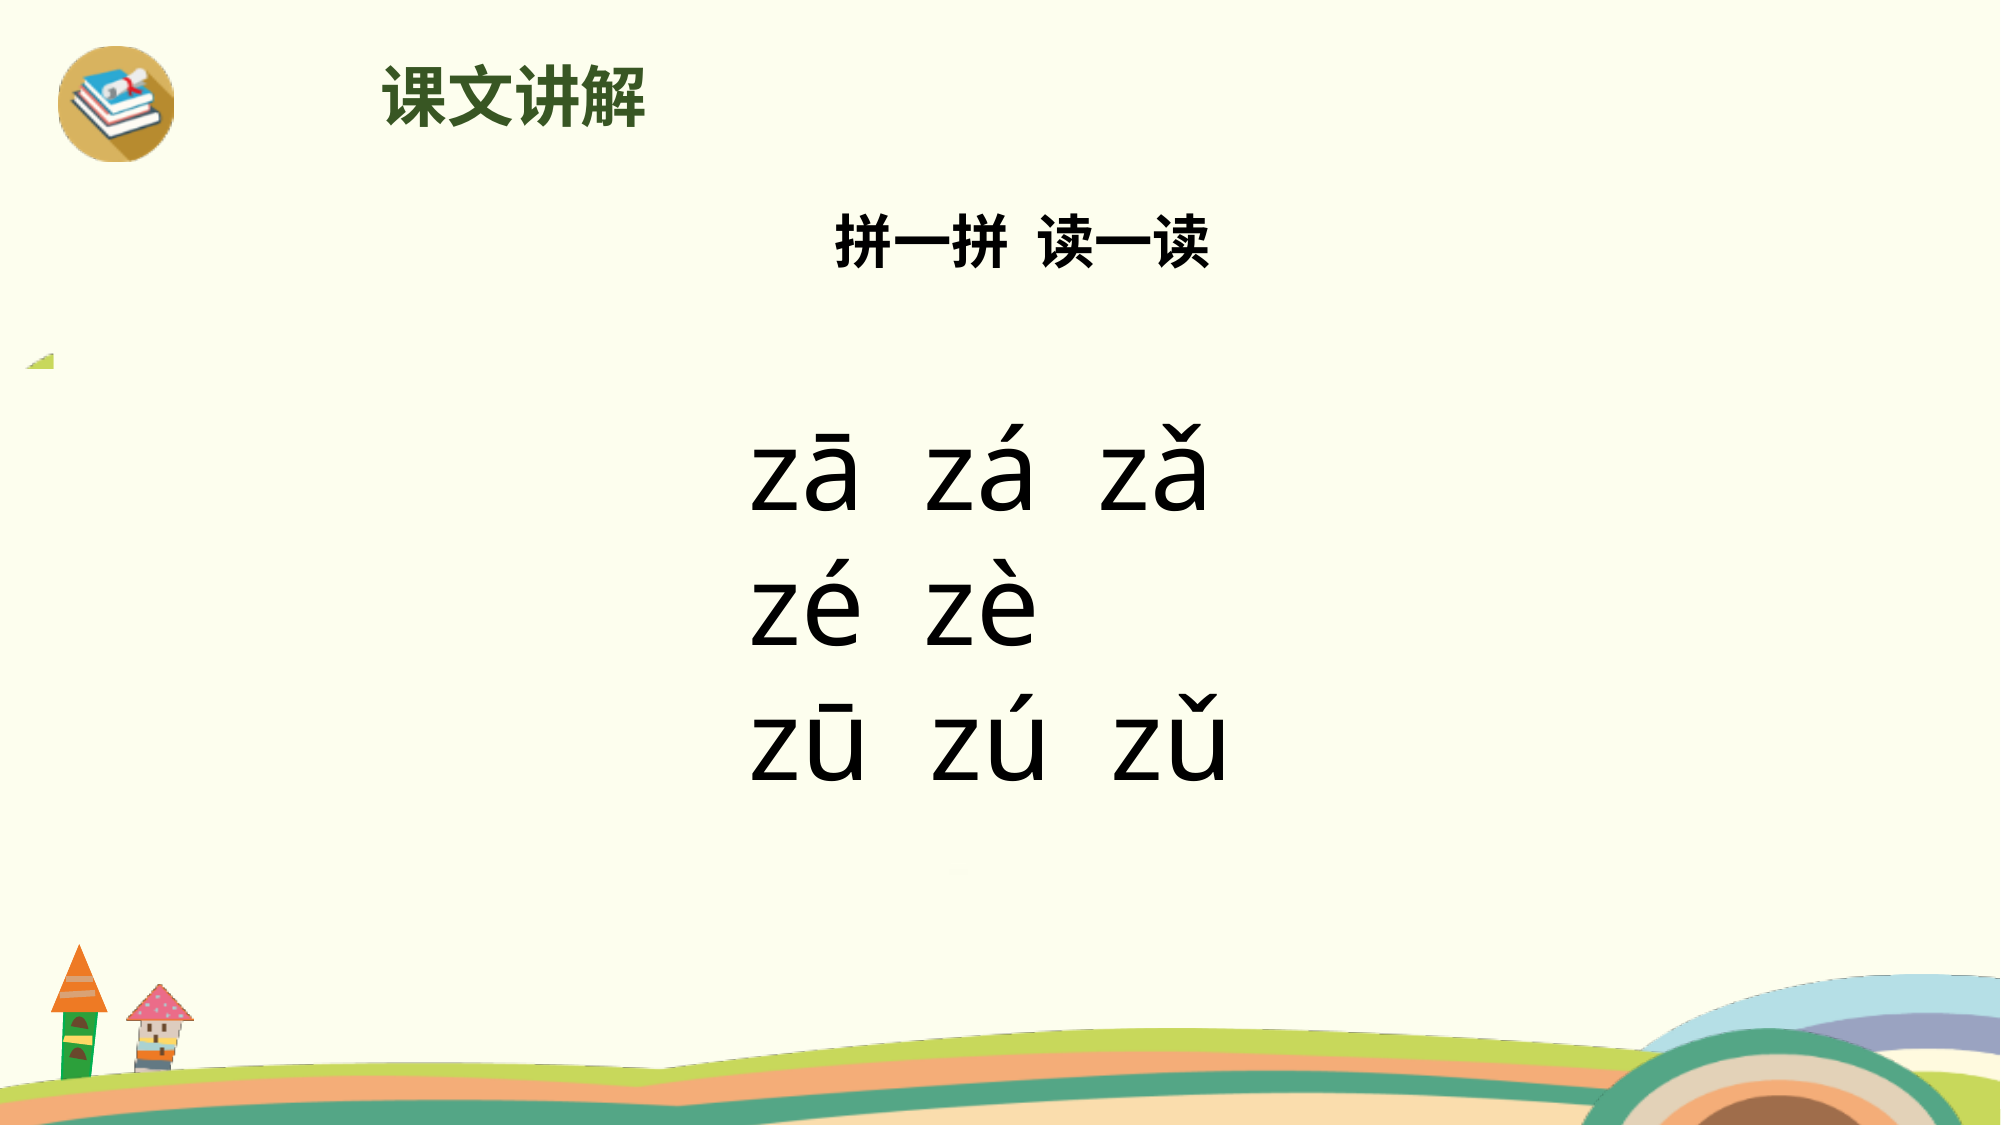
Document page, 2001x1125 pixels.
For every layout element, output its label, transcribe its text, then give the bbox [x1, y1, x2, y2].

text_box 课文讲解 [365, 47, 663, 143]
text_box zā zá zǎ zé zè zū zú zǔ [734, 391, 1327, 811]
picture [0, 0, 2001, 1125]
text_box 拼一拼 读一读 [820, 198, 1241, 283]
